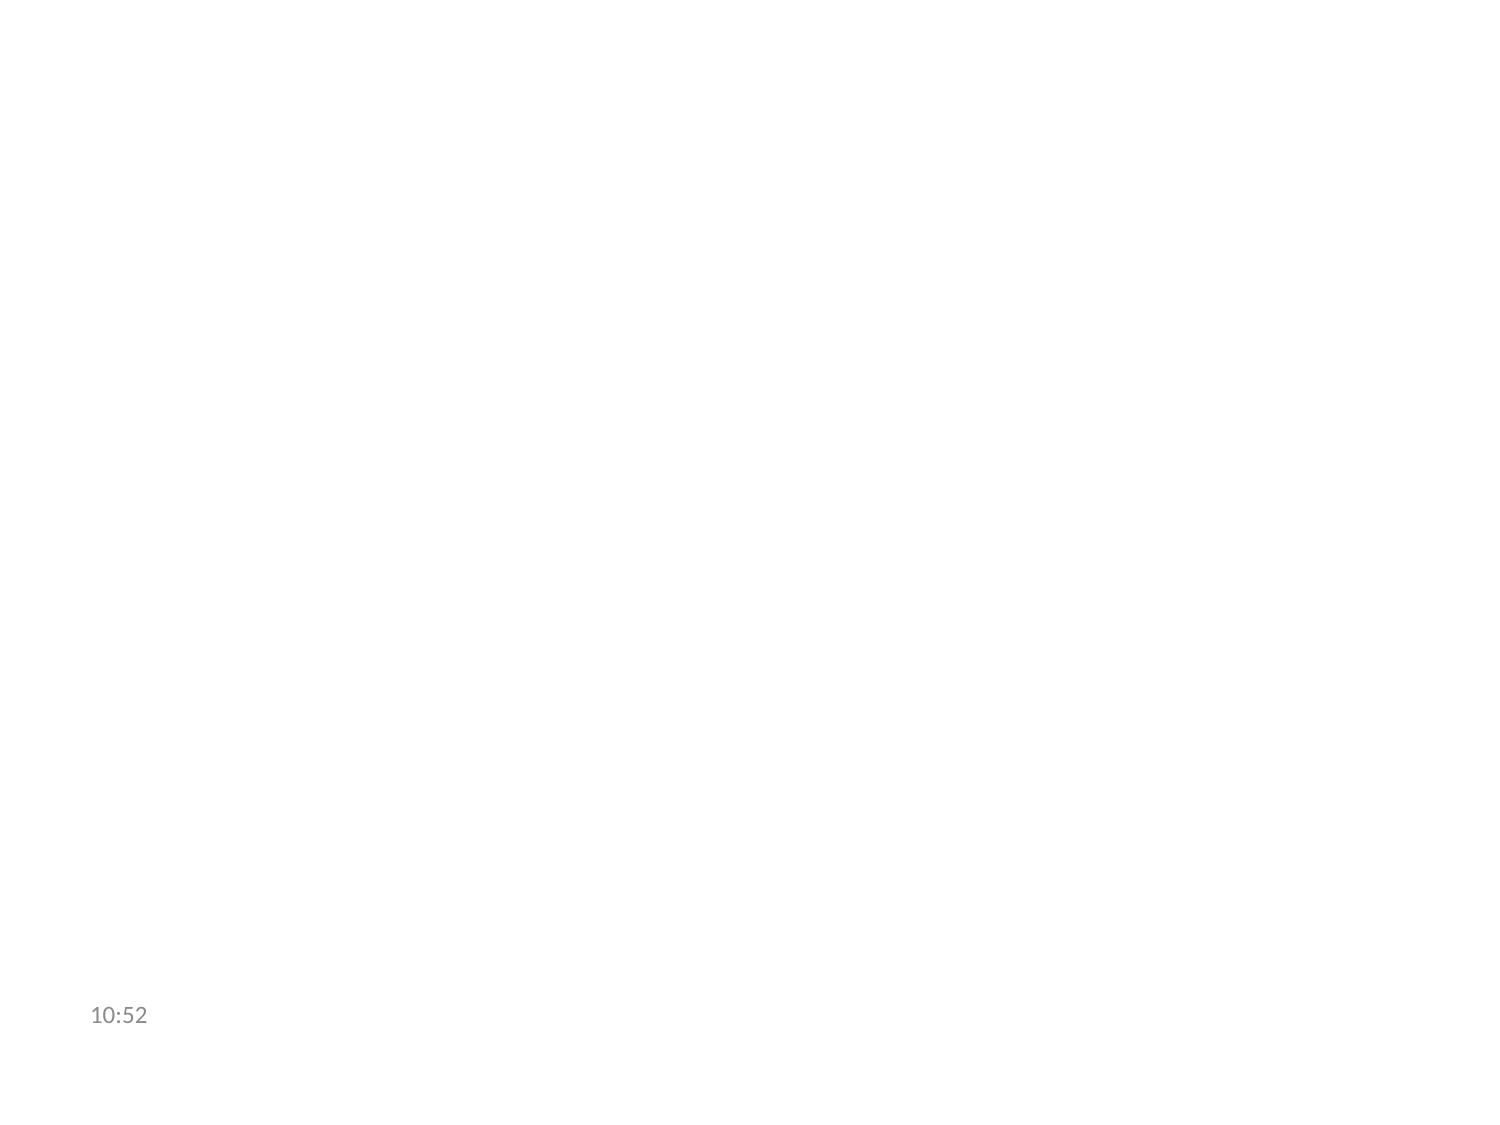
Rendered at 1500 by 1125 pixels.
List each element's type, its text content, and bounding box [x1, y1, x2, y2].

text_box 15:35 [75, 983, 425, 1044]
